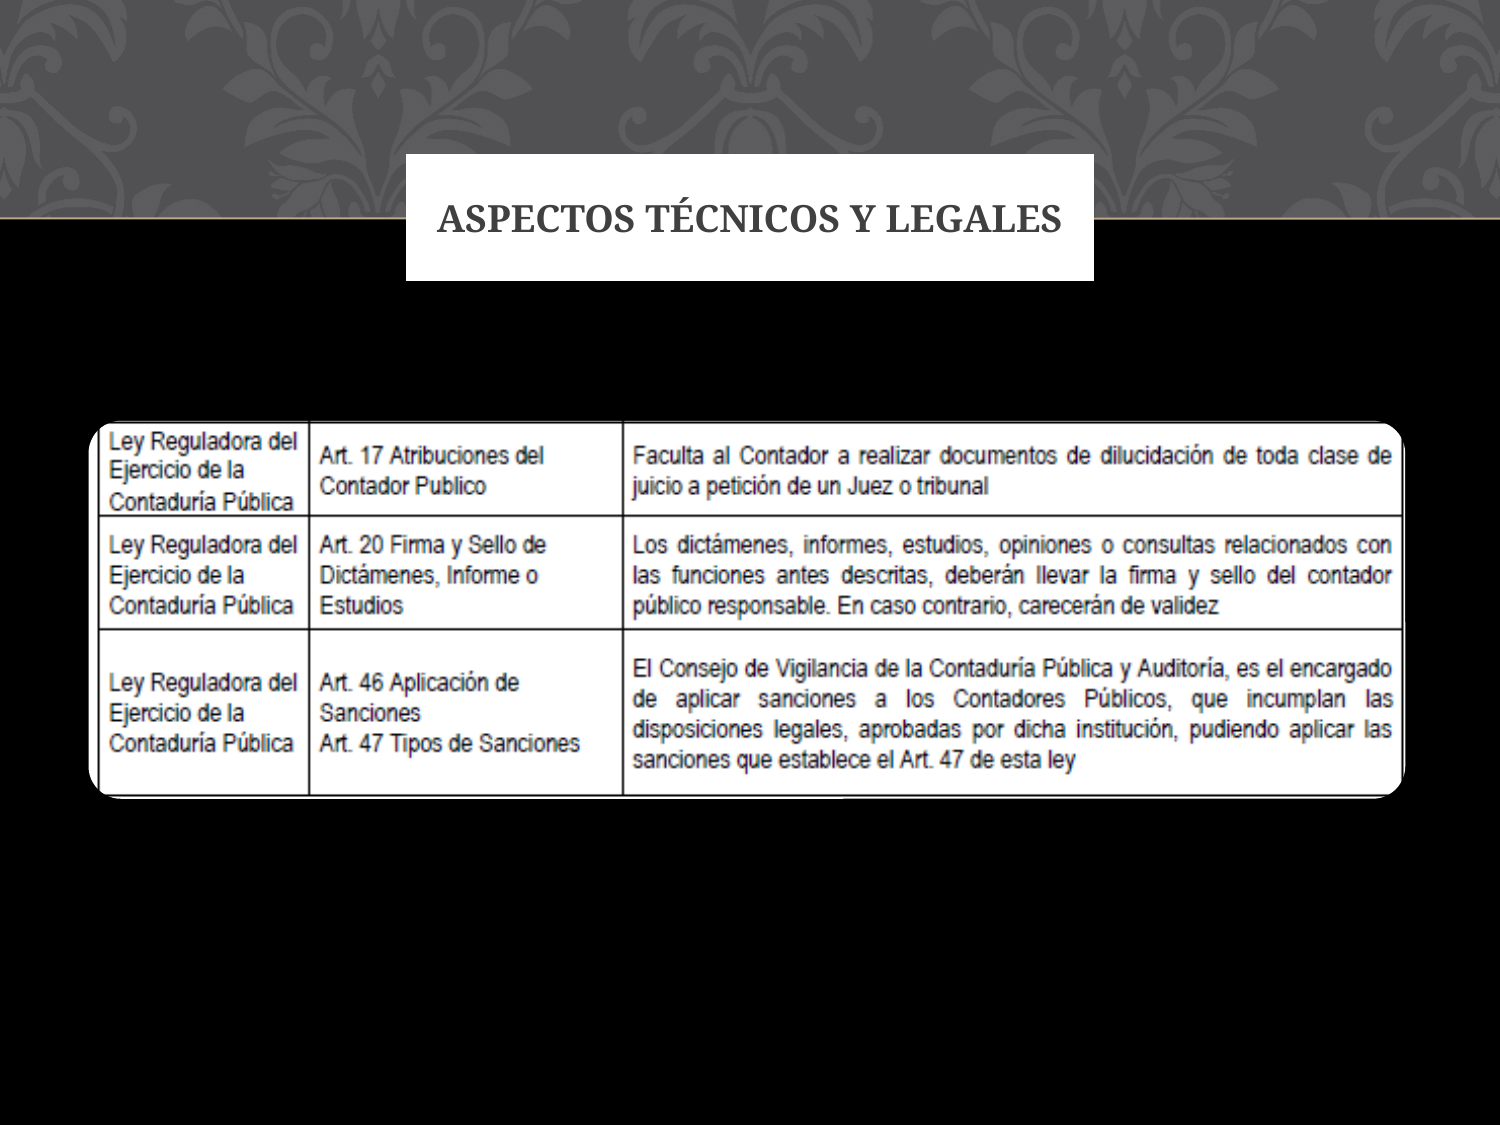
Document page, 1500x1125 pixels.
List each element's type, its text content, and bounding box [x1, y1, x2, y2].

picture [88, 420, 1406, 799]
title ASPECTOS TÉCNICOS Y LEGALES [406, 154, 1094, 281]
